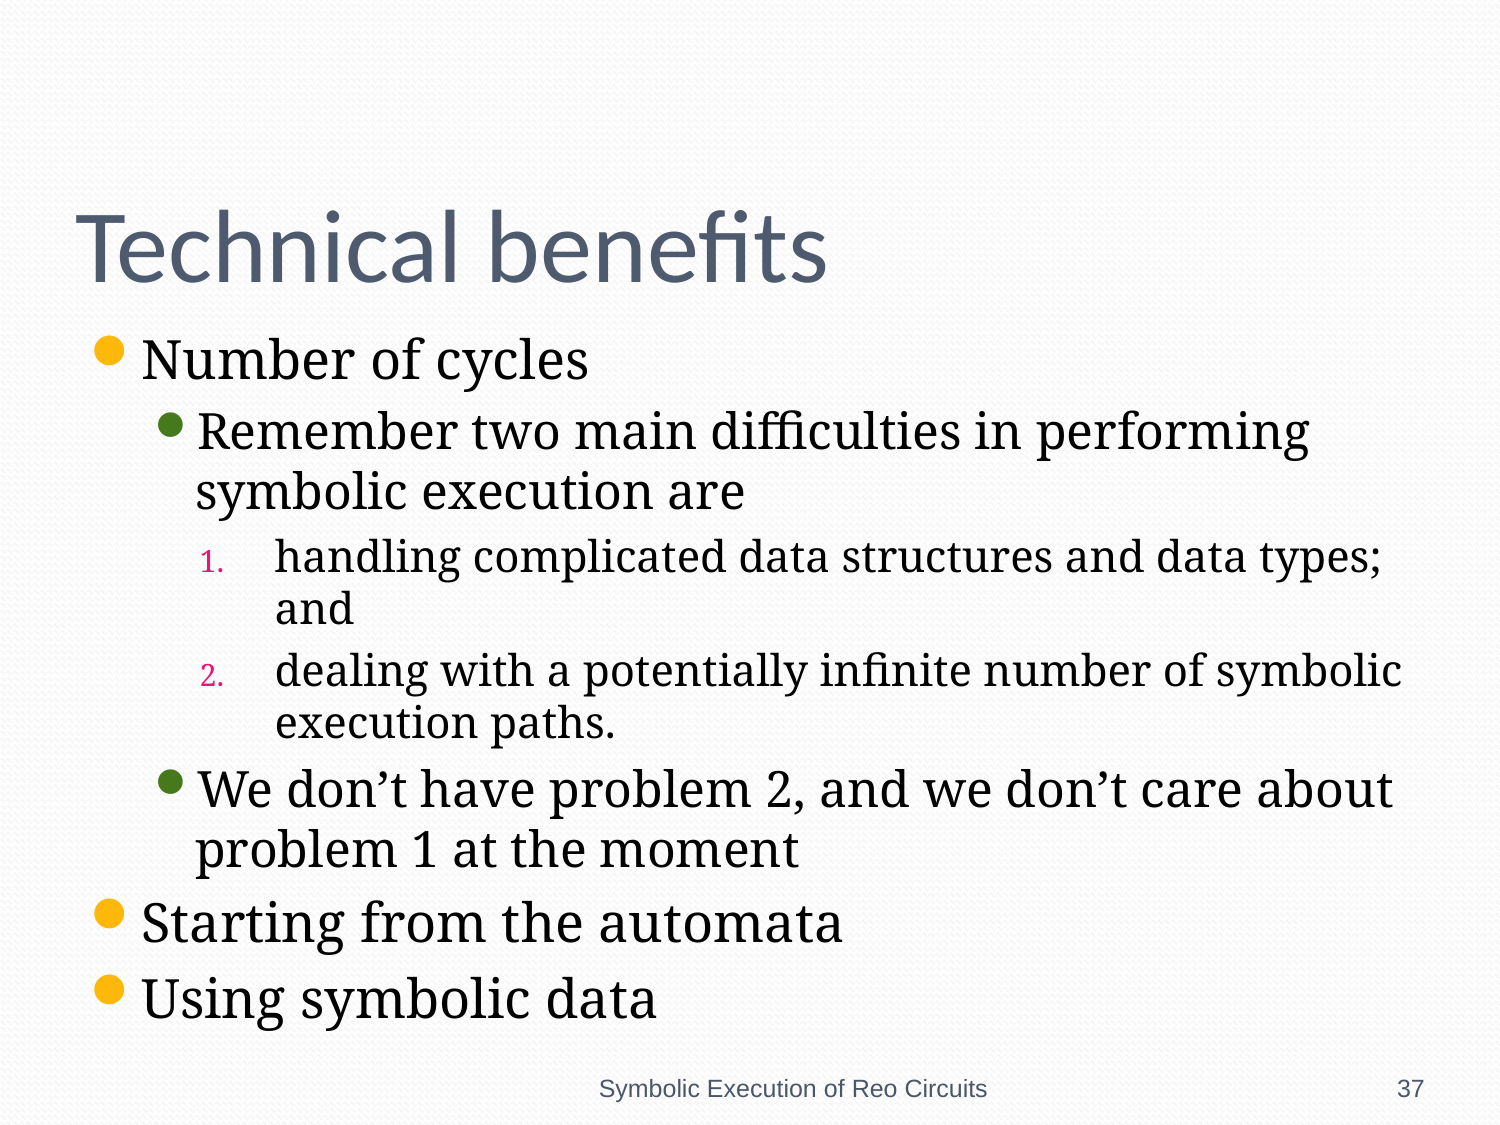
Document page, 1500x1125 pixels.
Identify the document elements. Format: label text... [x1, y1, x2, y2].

title Technical benefits [74, 115, 1426, 304]
list Number of cycles Remember two main difficulties in performing symbolic execution are handling complicated data structures and data types; and dealing with a potentially infinite number of symbolic execution paths. We don’t have problem 2, and we don’t care about problem 1 at the moment Starting from the automata Using symbolic data [74, 317, 1426, 1038]
slide_number 37 [1299, 1042, 1425, 1103]
footer Symbolic Execution of Reo Circuits [437, 1042, 1150, 1103]
